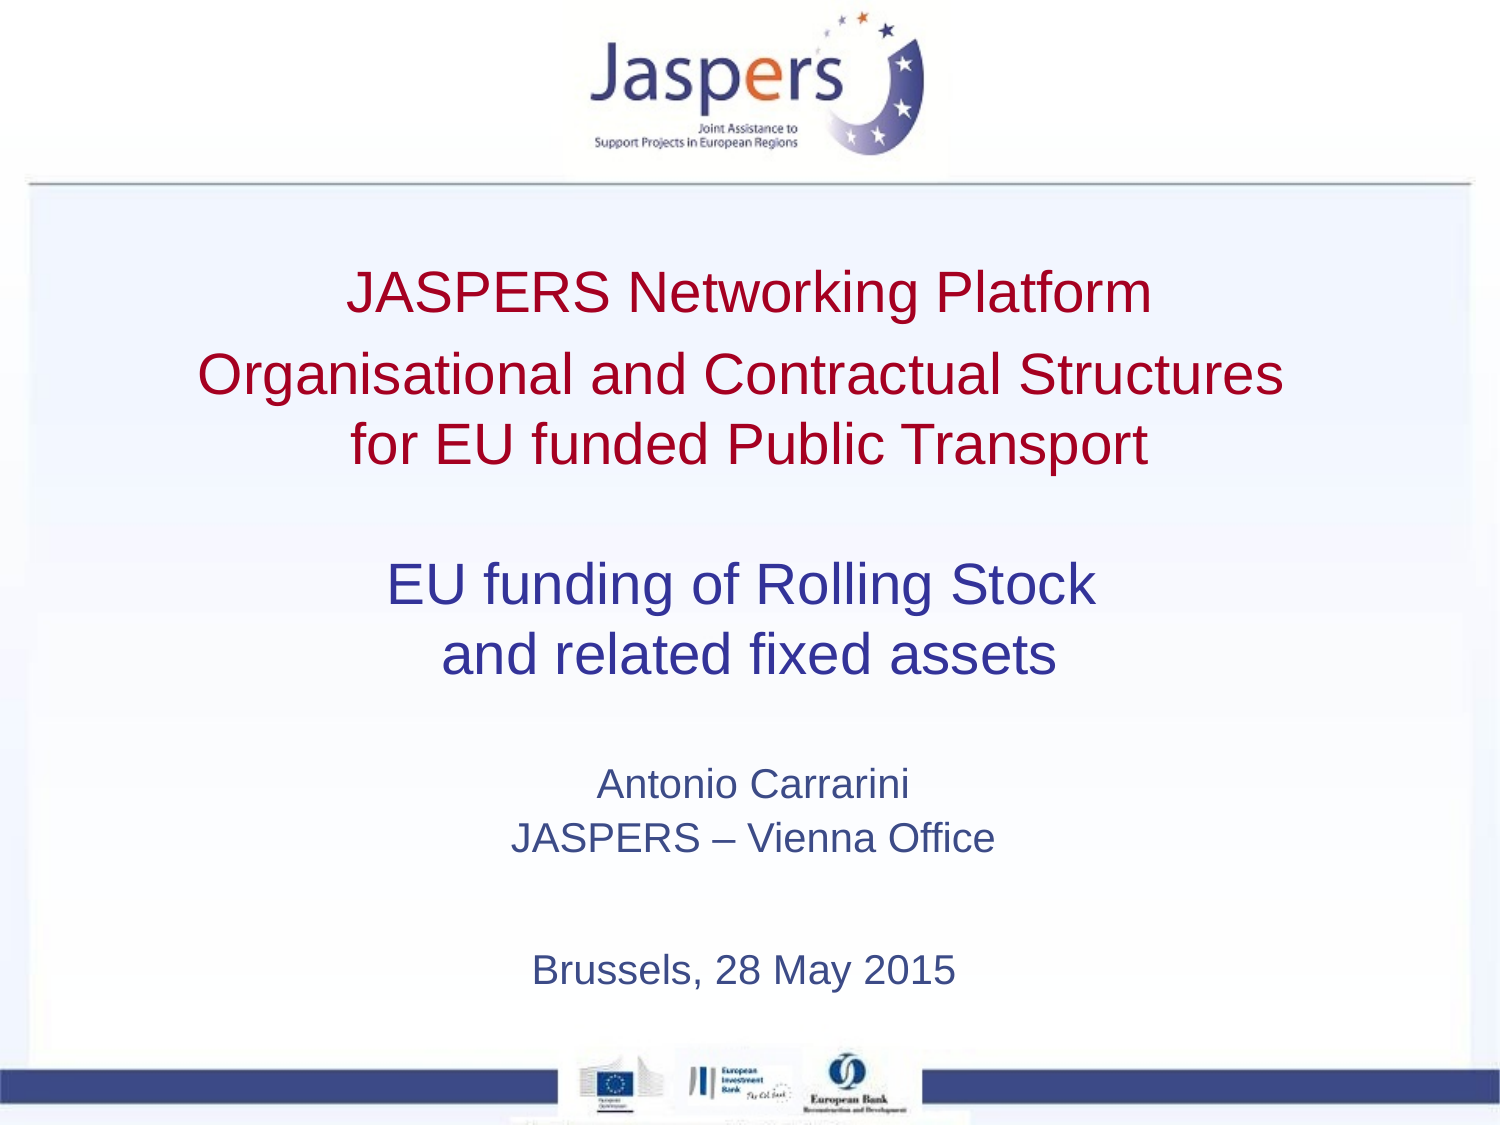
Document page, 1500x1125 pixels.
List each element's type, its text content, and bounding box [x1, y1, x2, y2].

picture [0, 0, 1500, 881]
text_box Brussels, 28 May 2015 [0, 881, 1500, 1001]
title JASPERS Networking Platform Organisational and Contractual Structures for EU funded Public Transport EU funding of Rolling Stock and related fixed assets [112, 349, 1388, 591]
picture [0, 1001, 1500, 1125]
text_box Antonio Carrarini JASPERS – Vienna Office [68, 749, 1439, 869]
